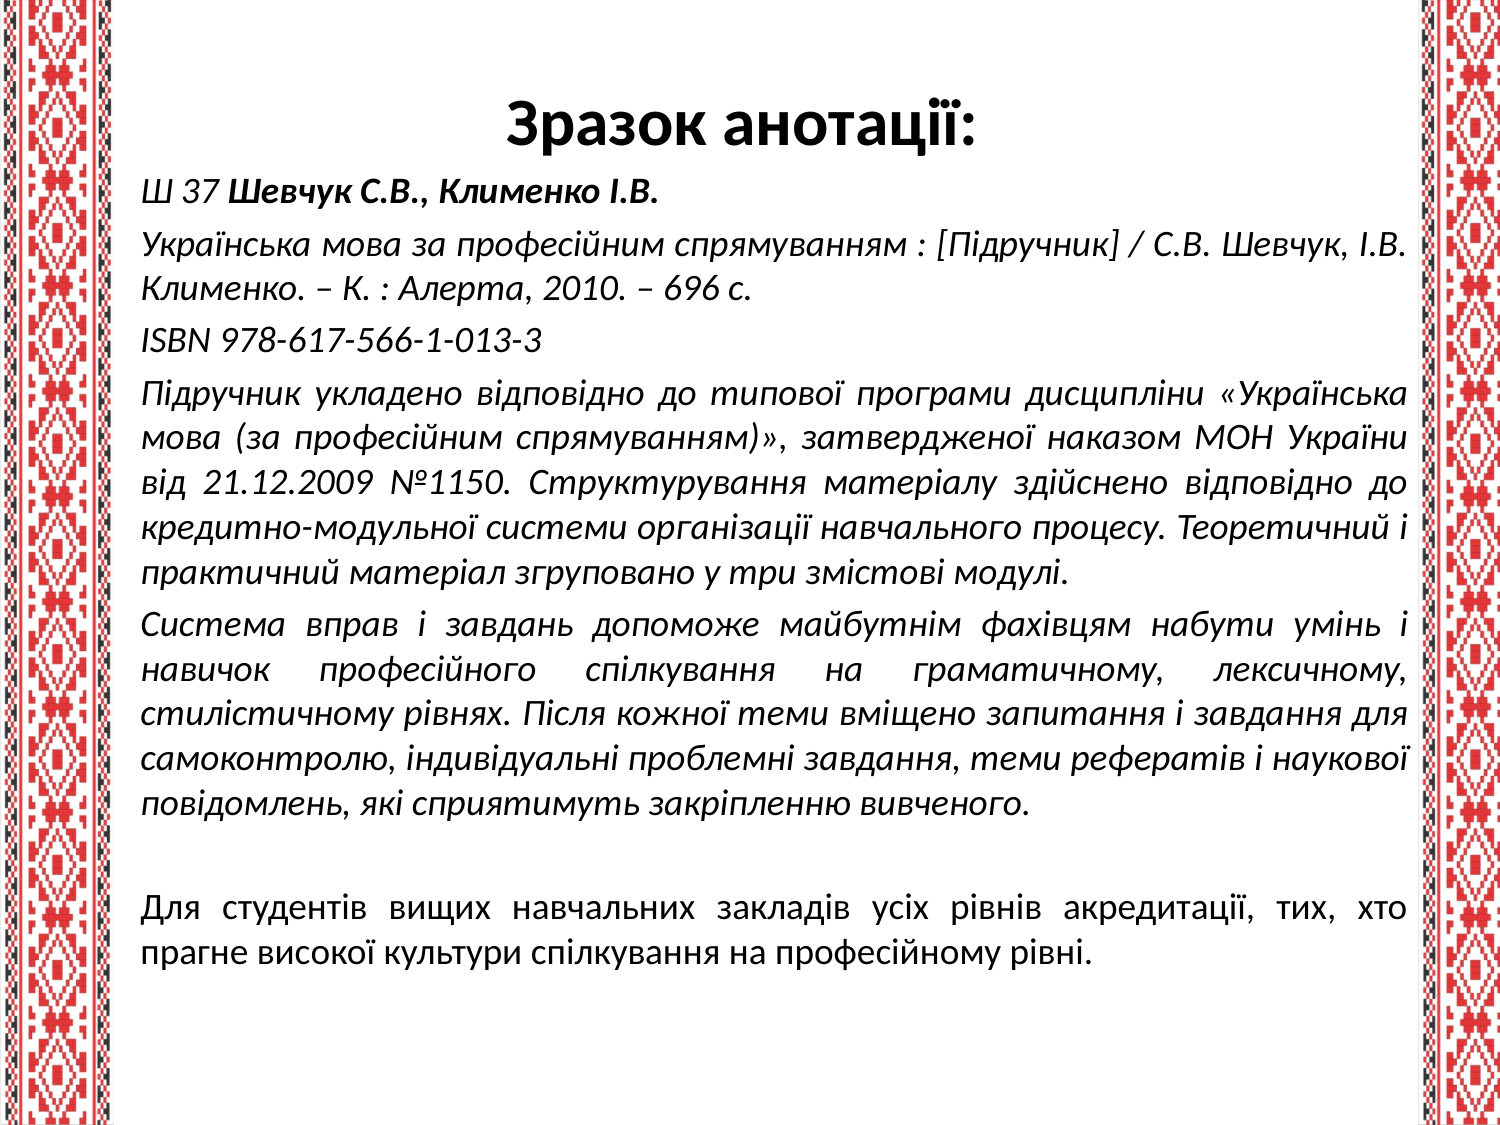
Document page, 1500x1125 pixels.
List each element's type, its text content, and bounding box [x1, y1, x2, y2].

picture [0, 1, 620, 1124]
picture [911, 1, 1500, 1124]
list Зразок анотації: Ш 37 Шевчук С.В., Клименко І.В. Українська мова за професійним спрямуванням : [Підручник] / С.В. Шевчук, І.В. Клименко. – К. : Алерта, 2010. – 696 с. ISBN 978-617-566-1-013-3 Підручник укладено відповідно до типової програми дисципліни «Українська мова (за професійним спрямуванням)», затвердженої наказом МОН України від 21.12.2009 №1150. Структурування матеріалу здійснено відповідно до кредитно-модульної системи організації навчального процесу. Теоретичний і практичний матеріал згруповано у три змістові модулі. Система вправ і завдань допоможе майбутнім фахівцям набути умінь і навичок професійного спілкування на граматичному, лексичному, стилістичному рівнях. Після кожної теми вміщено запитання і завдання для самоконтролю, індивідуальні проблемні завдання, теми рефератів і наукової повідомлень, які сприятимуть закріпленню вивченого. Для студентів вищих навчальних закладів усіх рівнів акредитації, тих, хто прагне високої культури спілкування на професійному рівні. [114, 70, 1418, 1005]
